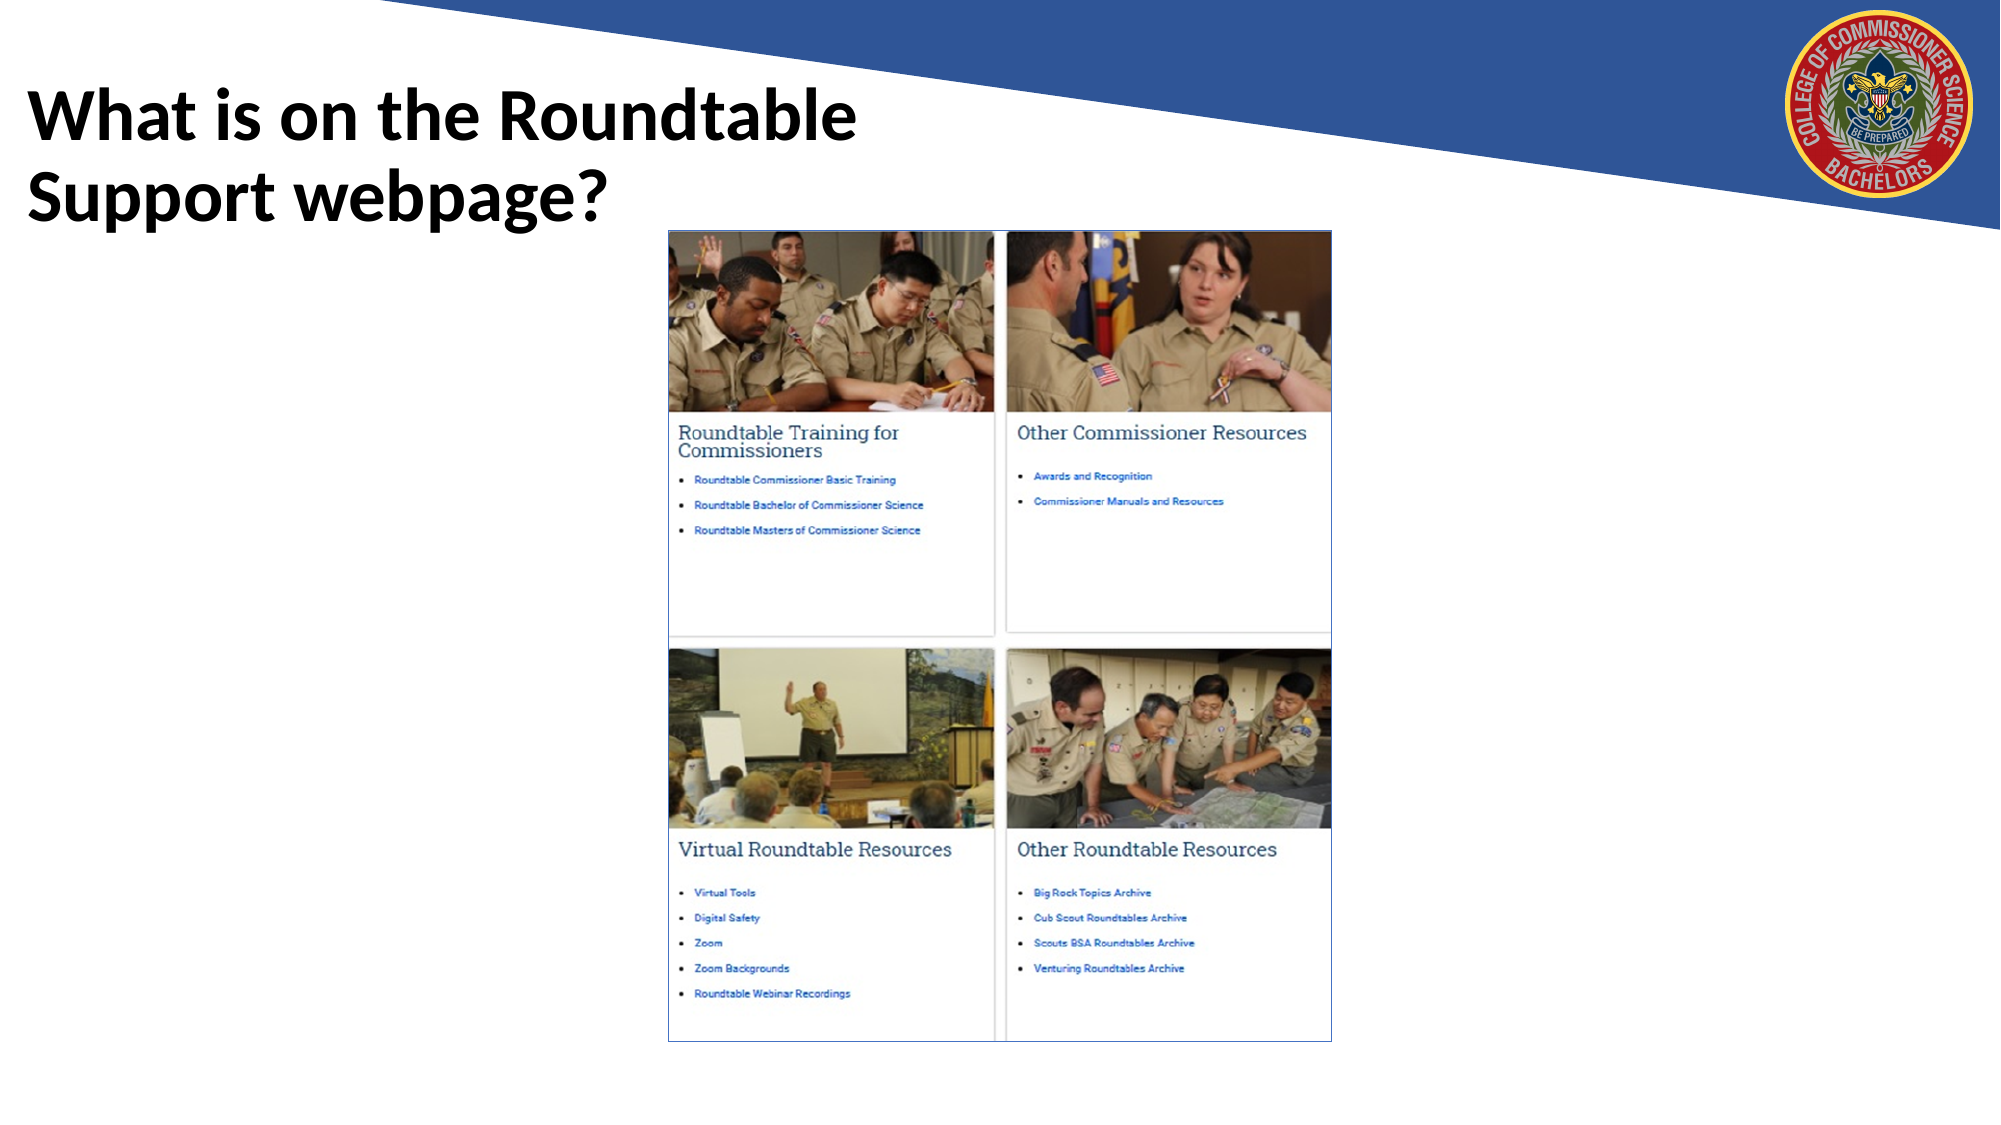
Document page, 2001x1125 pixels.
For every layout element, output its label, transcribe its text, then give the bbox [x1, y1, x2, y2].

title What is on the Roundtable Support webpage? [12, 68, 1231, 245]
picture [668, 229, 1332, 1042]
picture [1785, 10, 1973, 198]
